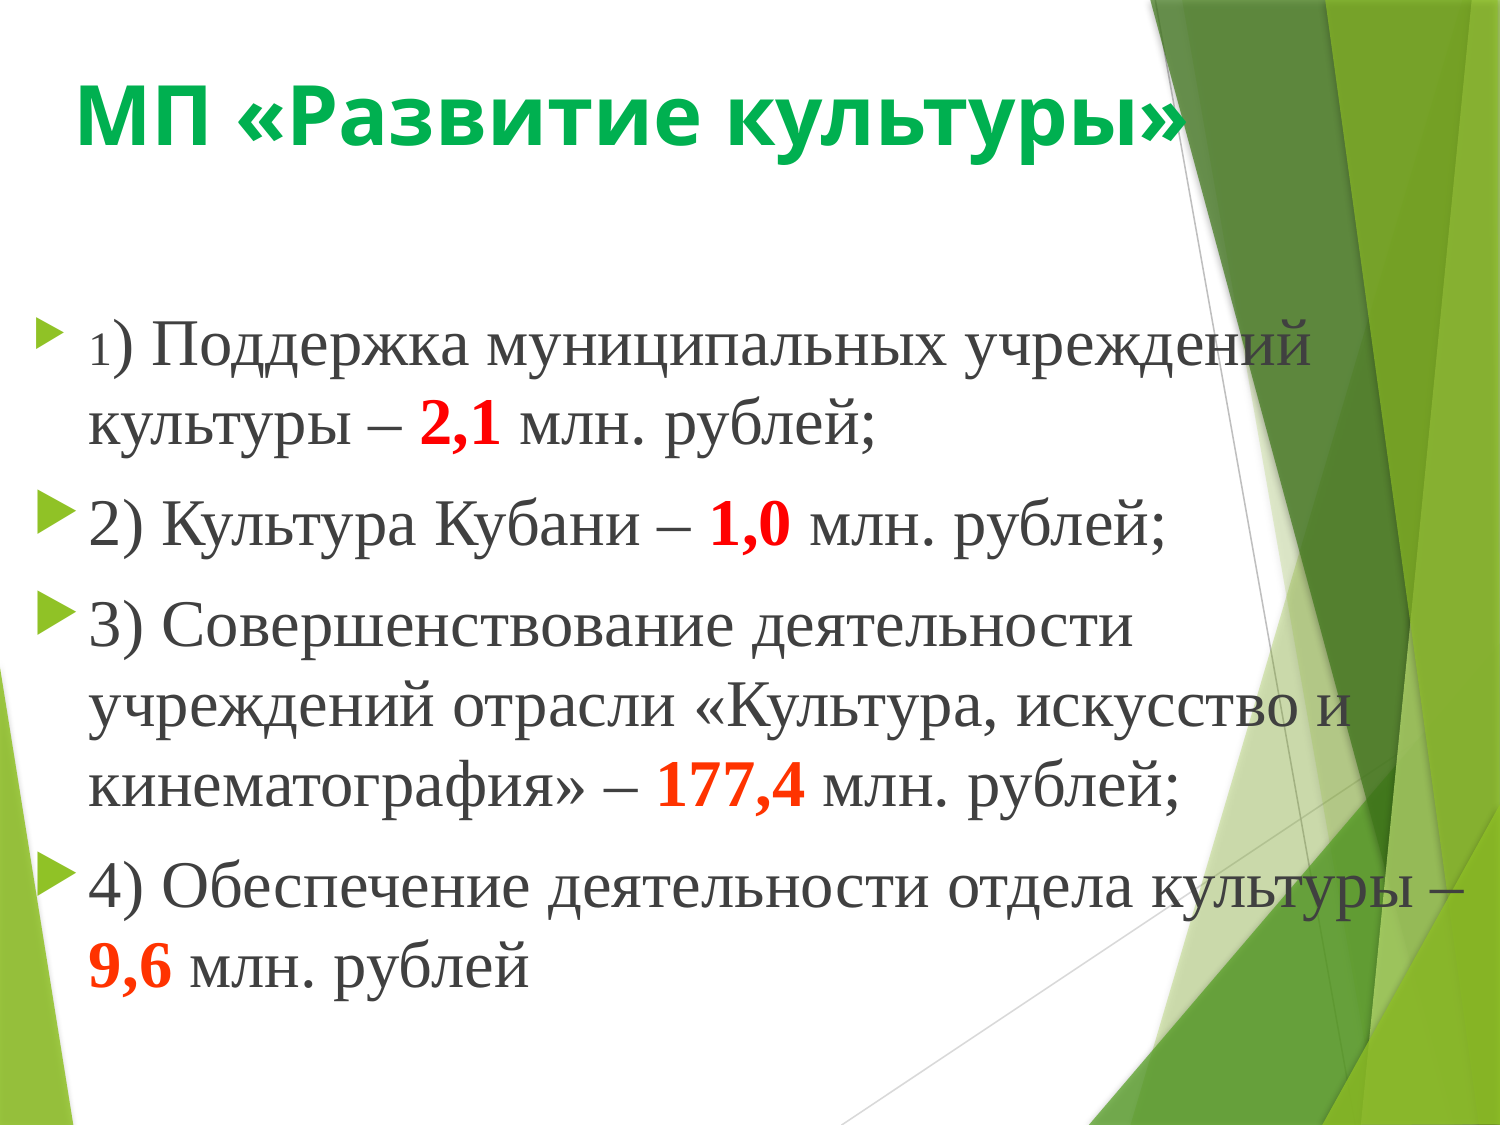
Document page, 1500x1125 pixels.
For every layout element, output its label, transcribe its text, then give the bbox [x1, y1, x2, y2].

title МП «Развитие культуры» [41, 54, 1223, 268]
list 1) Поддержка муниципальных учреждений культуры – 2,1 млн. рублей; 2) Культура Кубани – 1,0 млн. рублей; 3) Совершенствование деятельности учреждений отрасли «Культура, искусство и кинематография» – 177,4 млн. рублей; 4) Обеспечение деятельности отдела культуры – 9,6 млн. рублей [17, 290, 1495, 1083]
